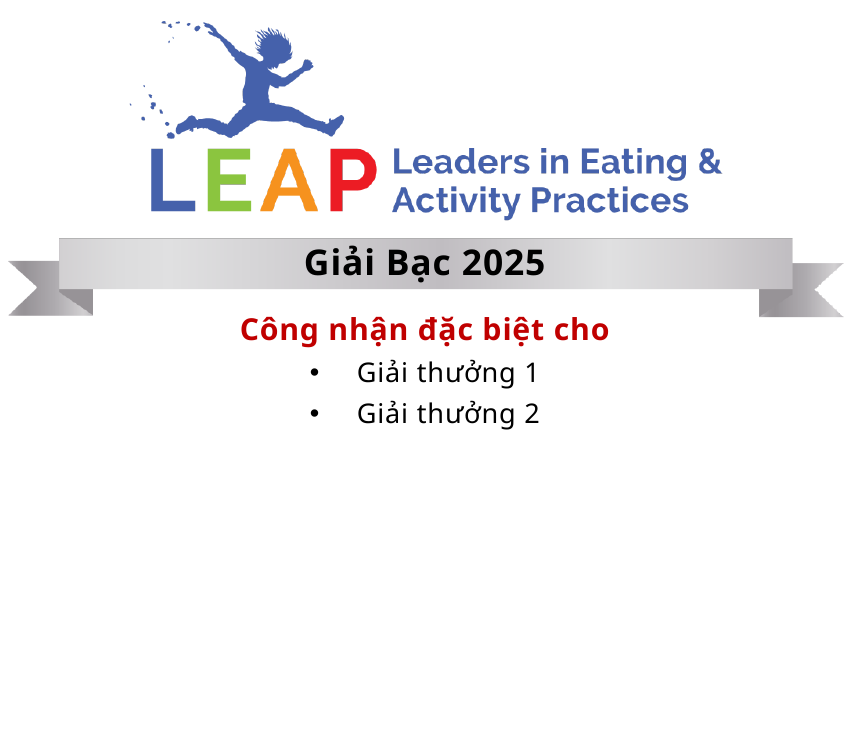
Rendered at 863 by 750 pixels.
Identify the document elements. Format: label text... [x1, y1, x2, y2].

list Công nhận đặc biệt cho Giải thưởng 1 Giải thưởng 2 [92, 307, 758, 603]
picture [1, 0, 863, 338]
title Giải Bạc 2025 [65, 239, 784, 290]
